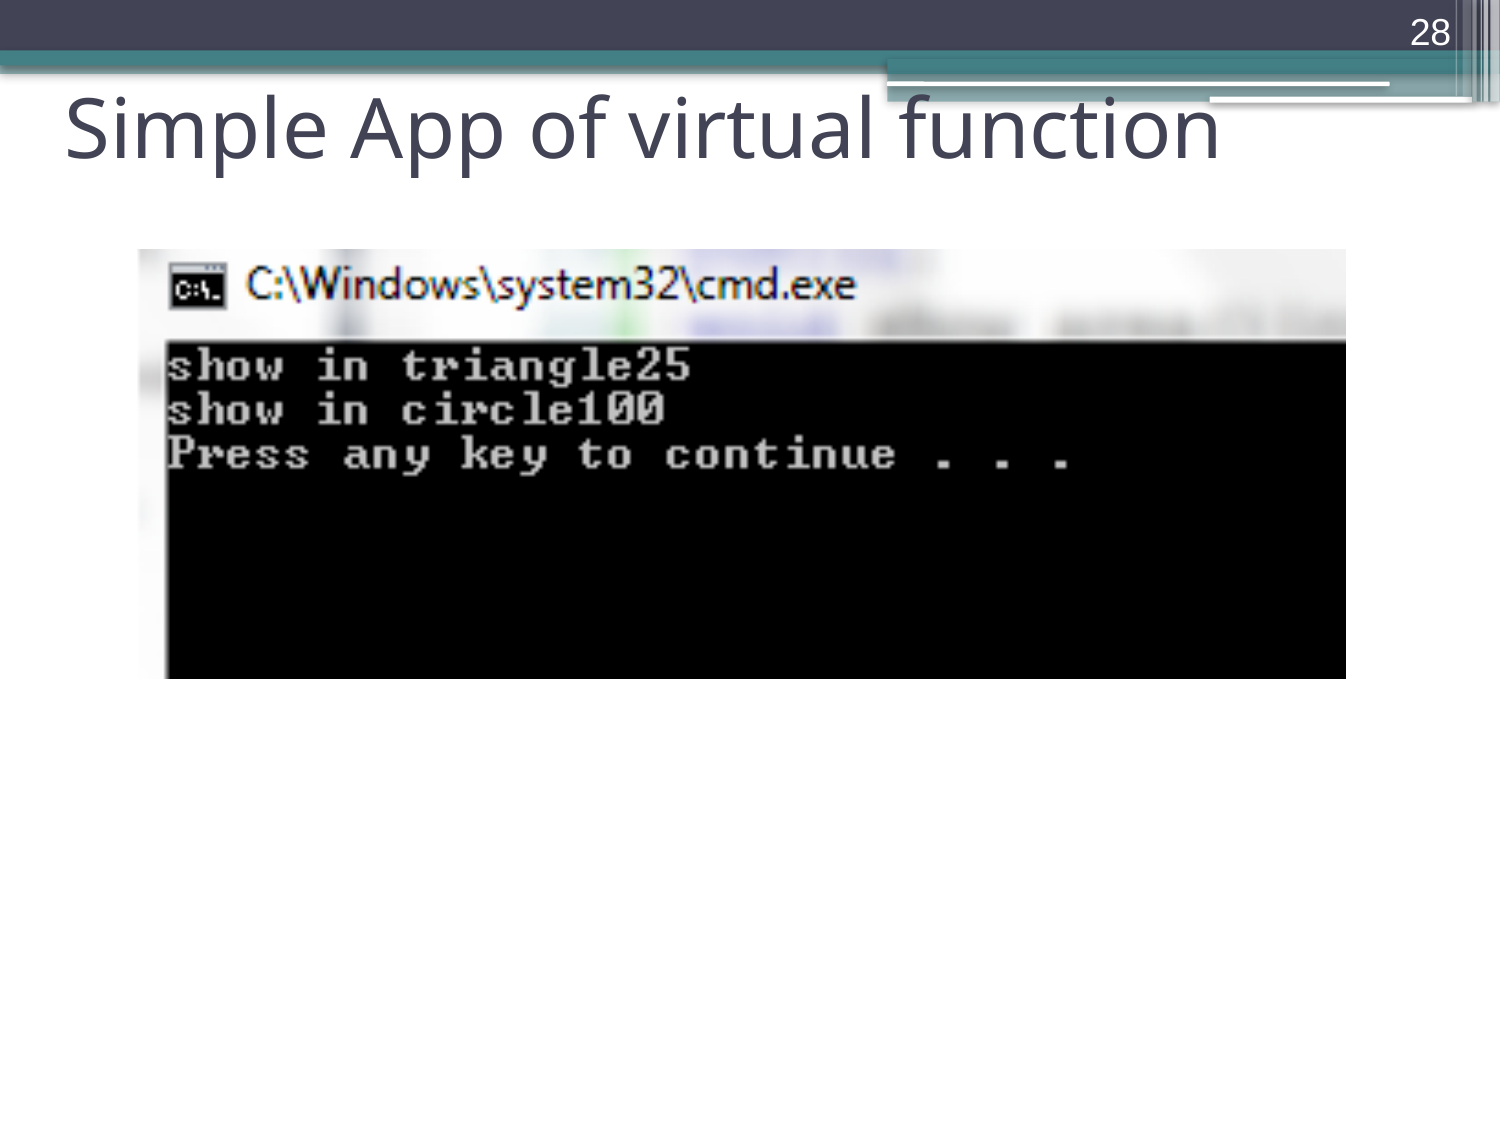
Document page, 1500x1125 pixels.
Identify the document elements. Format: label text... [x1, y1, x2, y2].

footer [862, 100, 1080, 176]
slide_number 28 [1341, 0, 1466, 61]
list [137, 249, 1346, 679]
title Simple App of virtual function [50, 37, 1400, 213]
